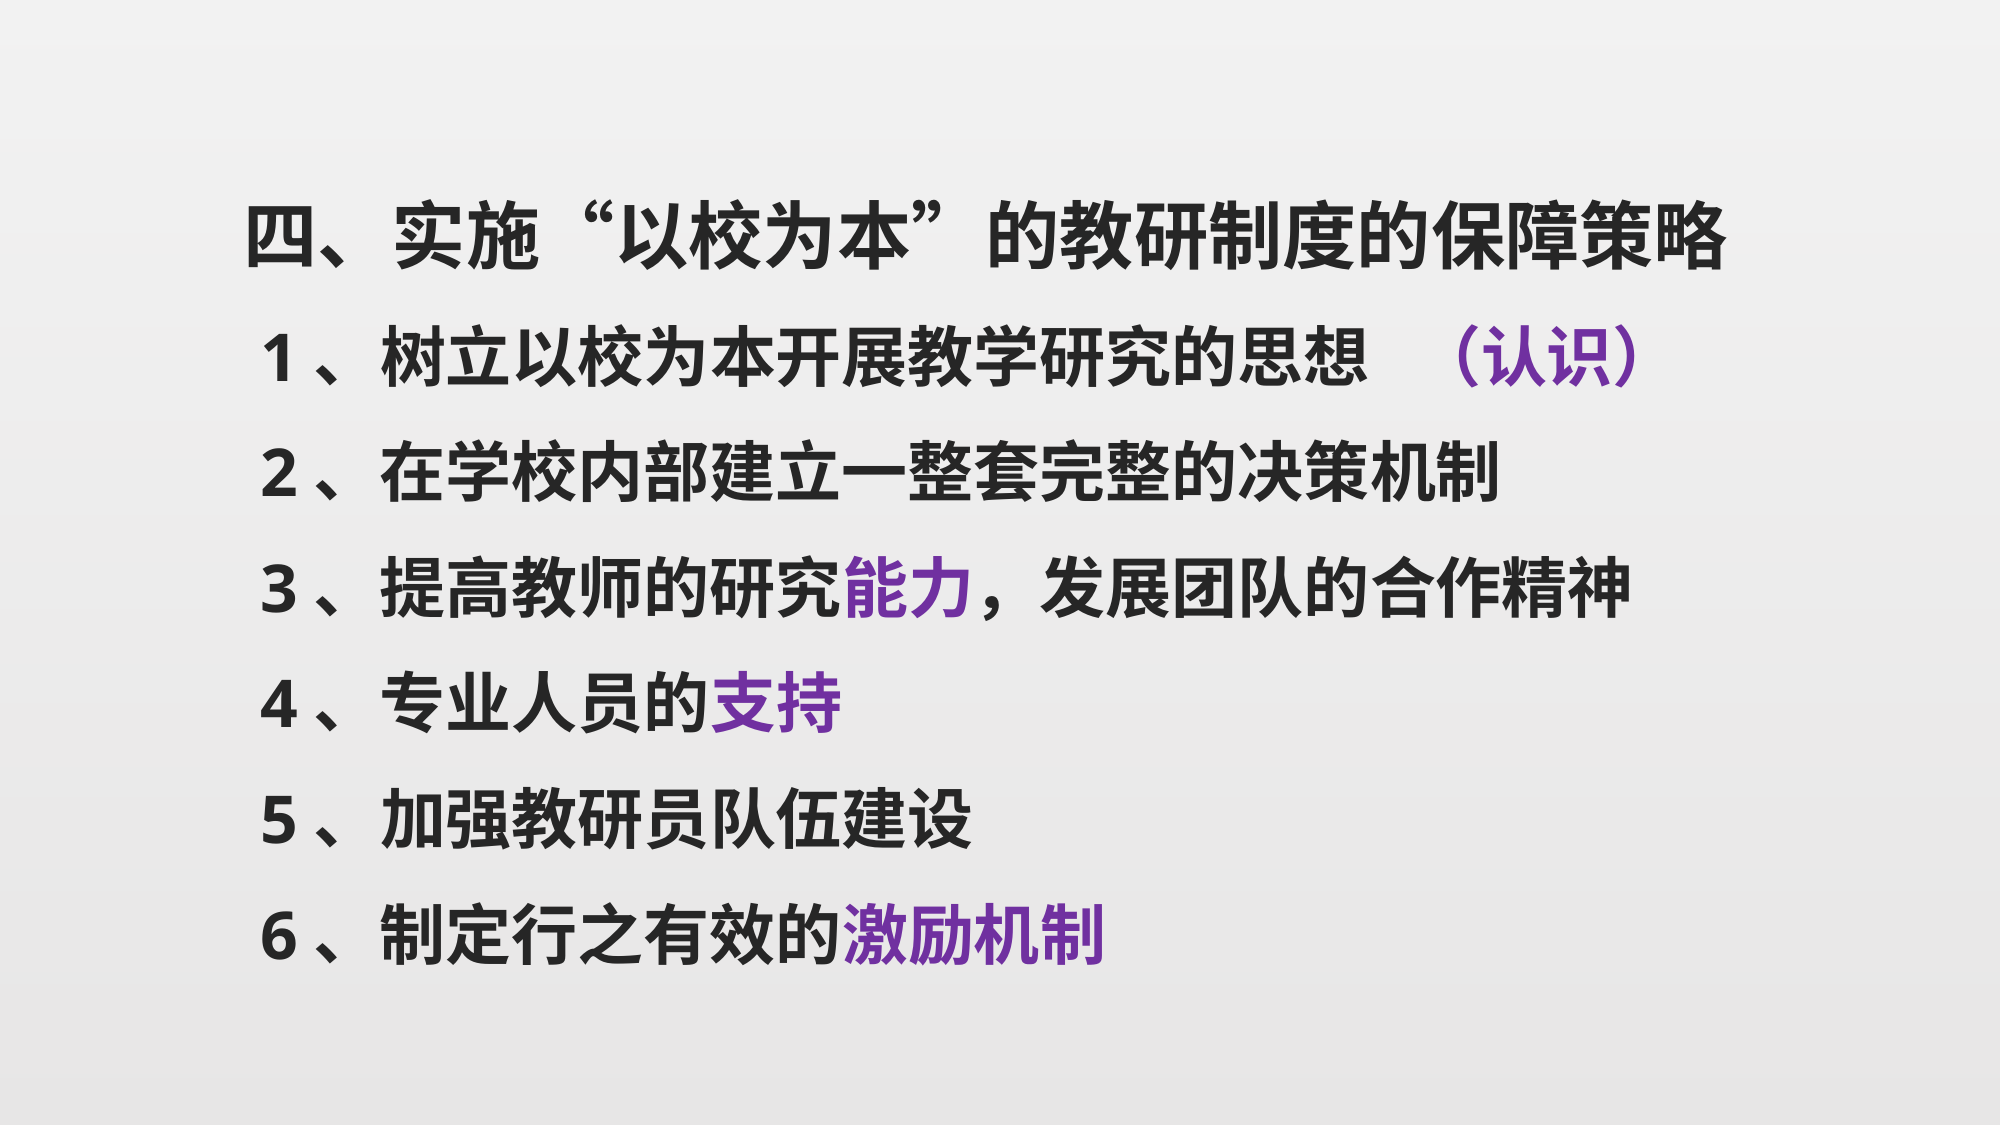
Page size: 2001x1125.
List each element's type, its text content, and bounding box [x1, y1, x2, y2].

list 四、实施“以校为本”的教研制度的保障策略 1、树立以校为本开展教学研究的思想 （认识） 2、在学校内部建立一整套完整的决策机制 3、提高教师的研究能力，发展团队的合作精神 4、专业人员的支持 5、加强教研员队伍建设 6、制定行之有效的激励机制 [223, 134, 1777, 991]
